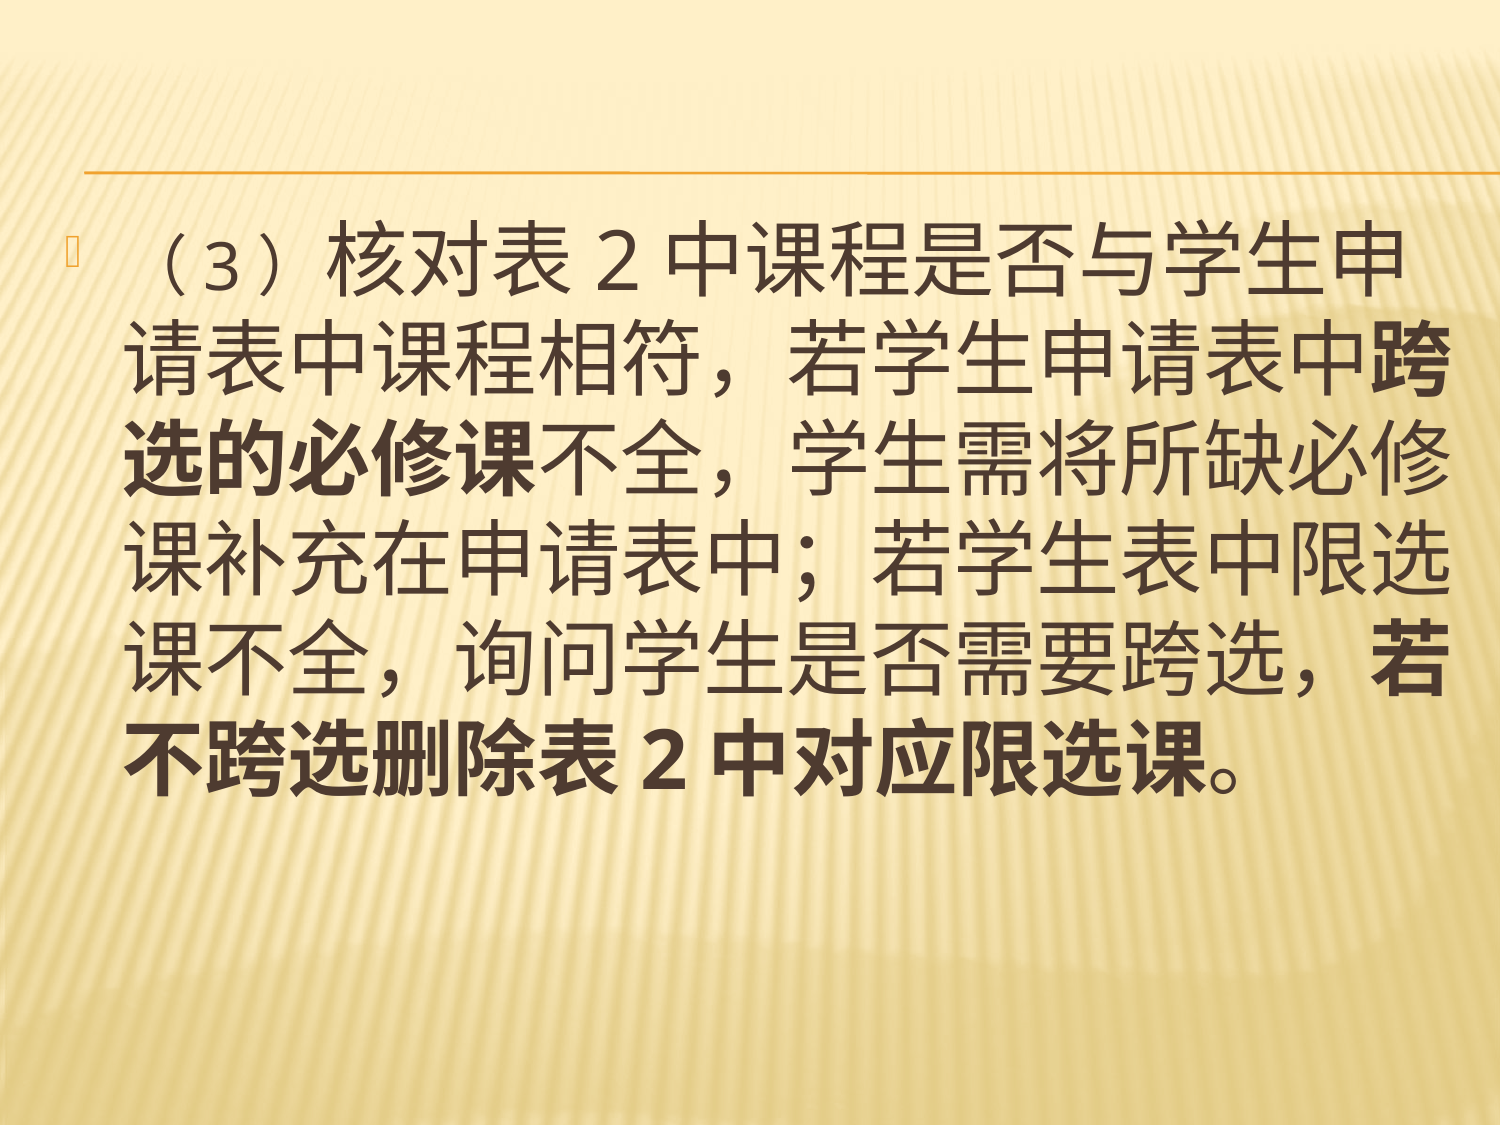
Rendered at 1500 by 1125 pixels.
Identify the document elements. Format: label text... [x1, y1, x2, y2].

list （3）核对表2中课程是否与学生申请表中课程相符，若学生申请表中跨选的必修课不全，学生需将所缺必修课补充在申请表中；若学生表中限选课不全，询问学生是否需要跨选，若不跨选删除表2中对应限选课。 [50, 199, 1475, 998]
